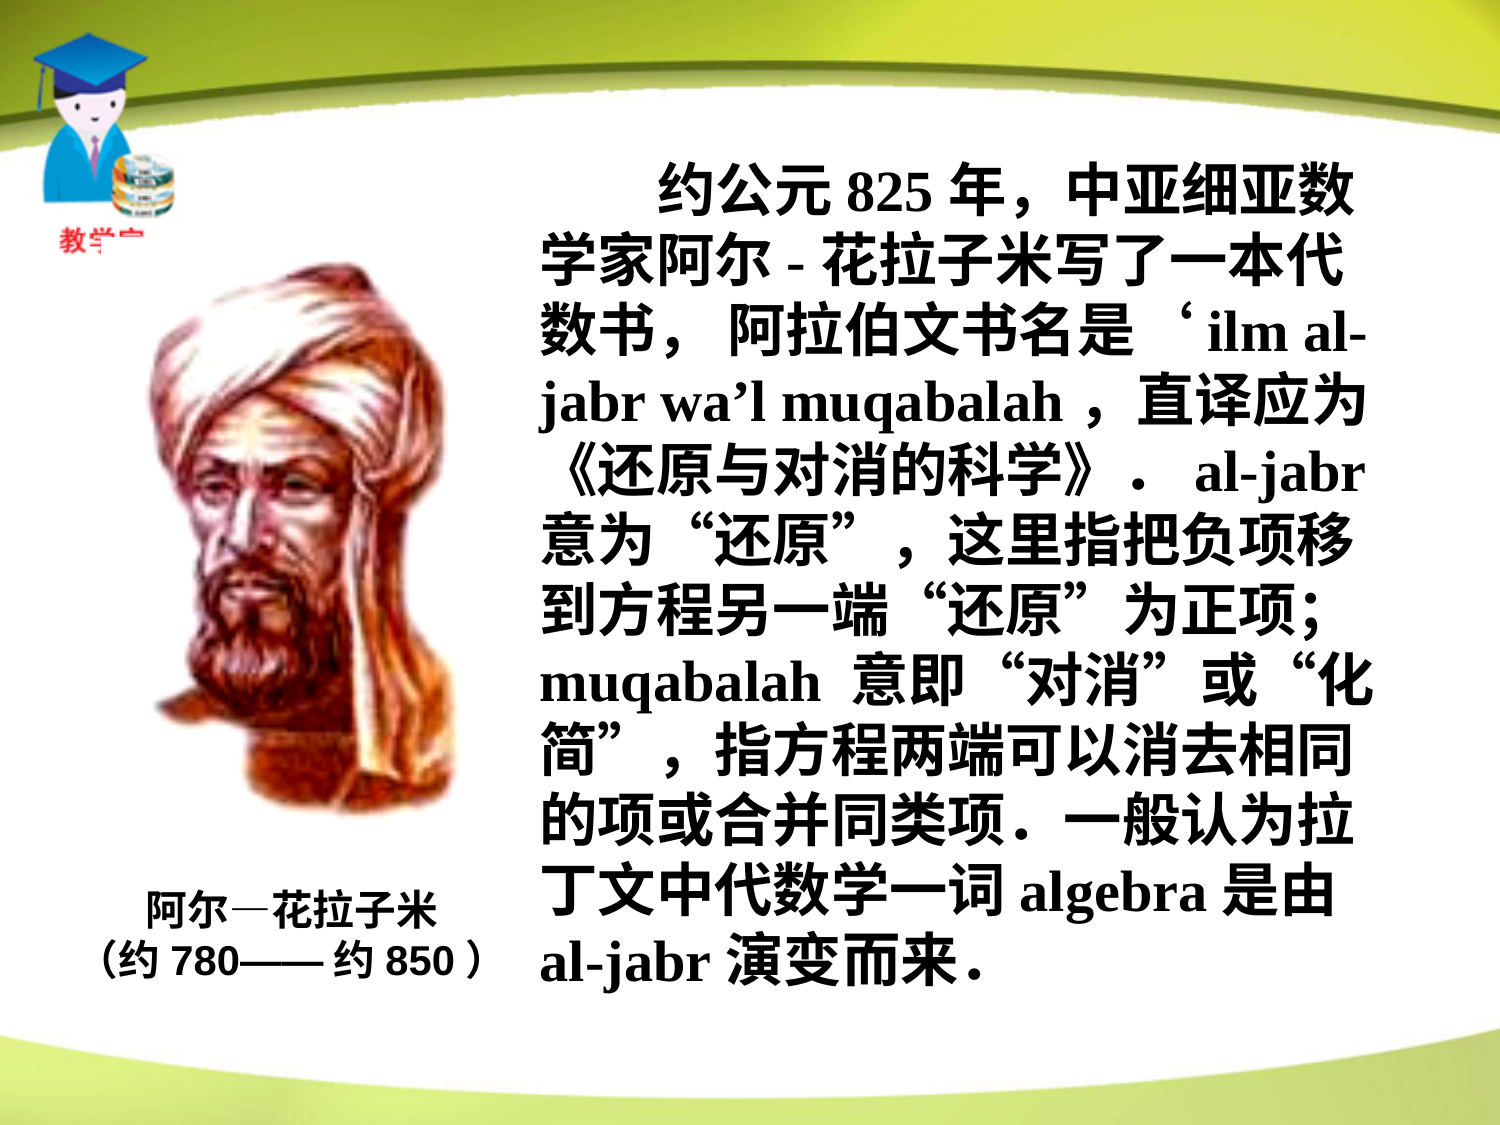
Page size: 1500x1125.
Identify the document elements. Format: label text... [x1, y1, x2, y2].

text_box 约公元825年，中亚细亚数学家阿尔-花拉子米写了一本代数书， 阿拉伯文书名是‘ilm al-jabr wa’l muqabalah，直译应为《还原与对消的科学》．al-jabr 意为“还原”，这里指把负项移到方程另一端“还原”为正项；muqabalah 意即“对消”或“化简”，指方程两端可以消去相同的项或合并同类项．一般认为拉丁文中代数学一词algebra是由al-jabr演变而来． [525, 145, 1400, 1000]
picture [0, 0, 1500, 1125]
text_box 阿尔—花拉子米 （约780——约850） [62, 876, 522, 992]
